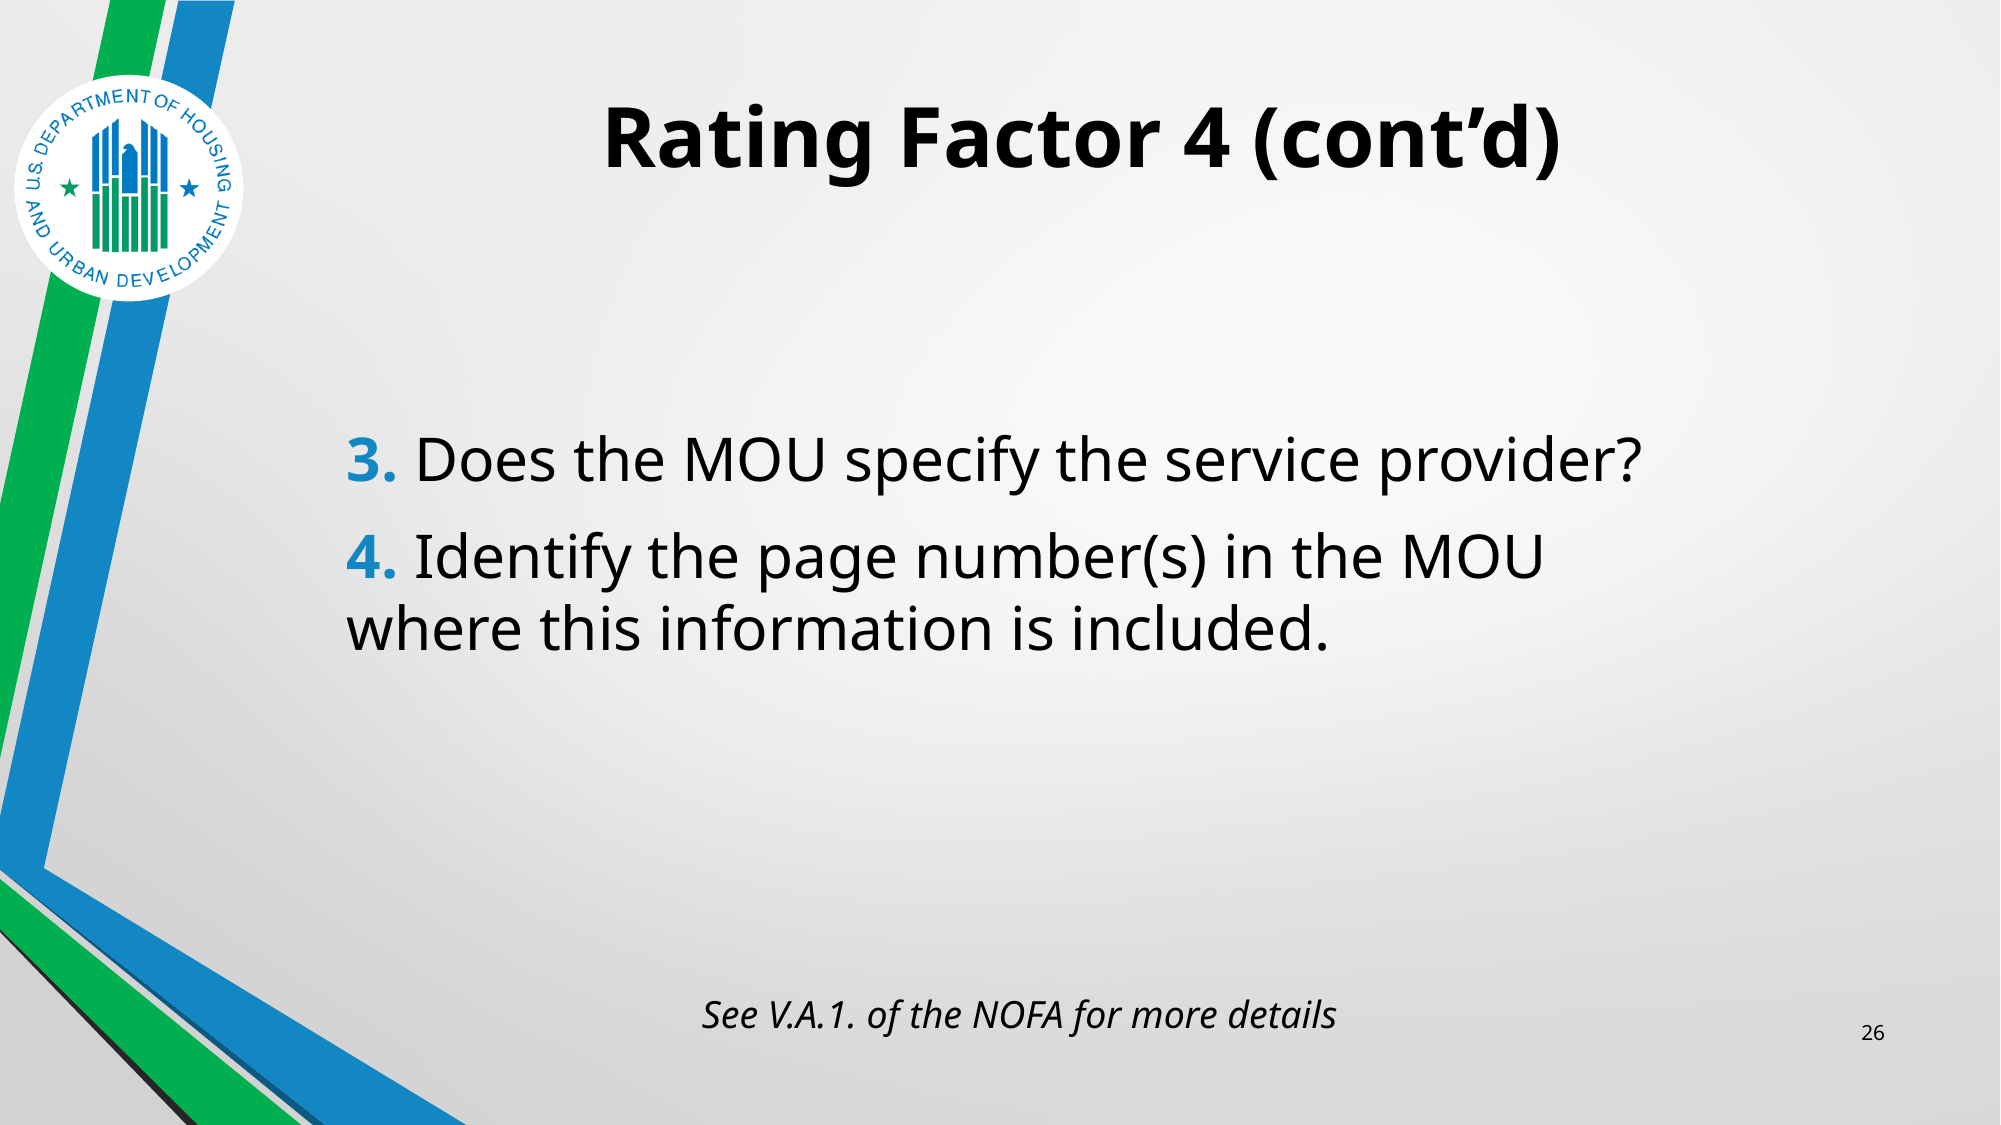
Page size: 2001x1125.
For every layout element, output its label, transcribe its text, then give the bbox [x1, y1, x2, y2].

list 3. Does the MOU specify the service provider? 4. Identify the page number(s) in the MOU where this information is included. [256, 197, 1725, 984]
title Rating Factor 4 (cont’d) [239, 27, 1925, 241]
text_box See V.A.1. of the NOFA for more details [687, 983, 1353, 1044]
picture [26, 89, 231, 287]
slide_number 26 [1809, 1003, 1900, 1064]
